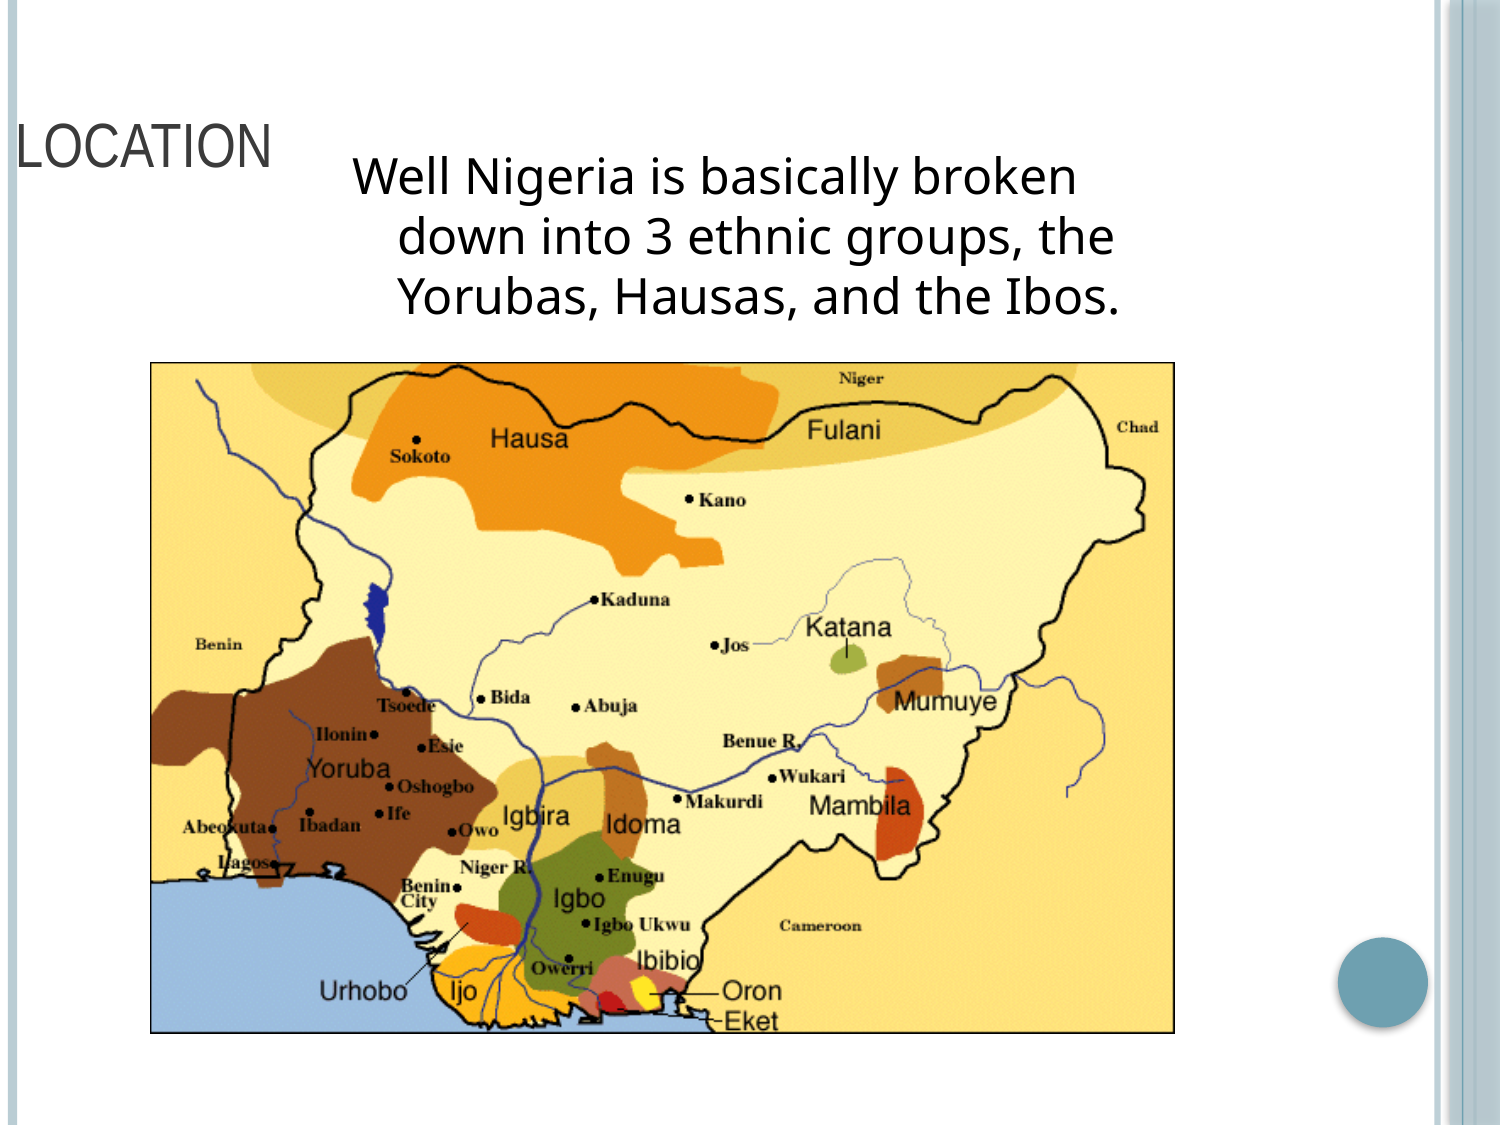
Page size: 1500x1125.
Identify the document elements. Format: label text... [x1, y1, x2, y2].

list Well Nigeria is basically broken down into 3 ethnic groups, the Yorubas, Hausas, and the Ibos. [337, 137, 1213, 625]
picture [149, 361, 1176, 1035]
title Location [0, 0, 1225, 188]
